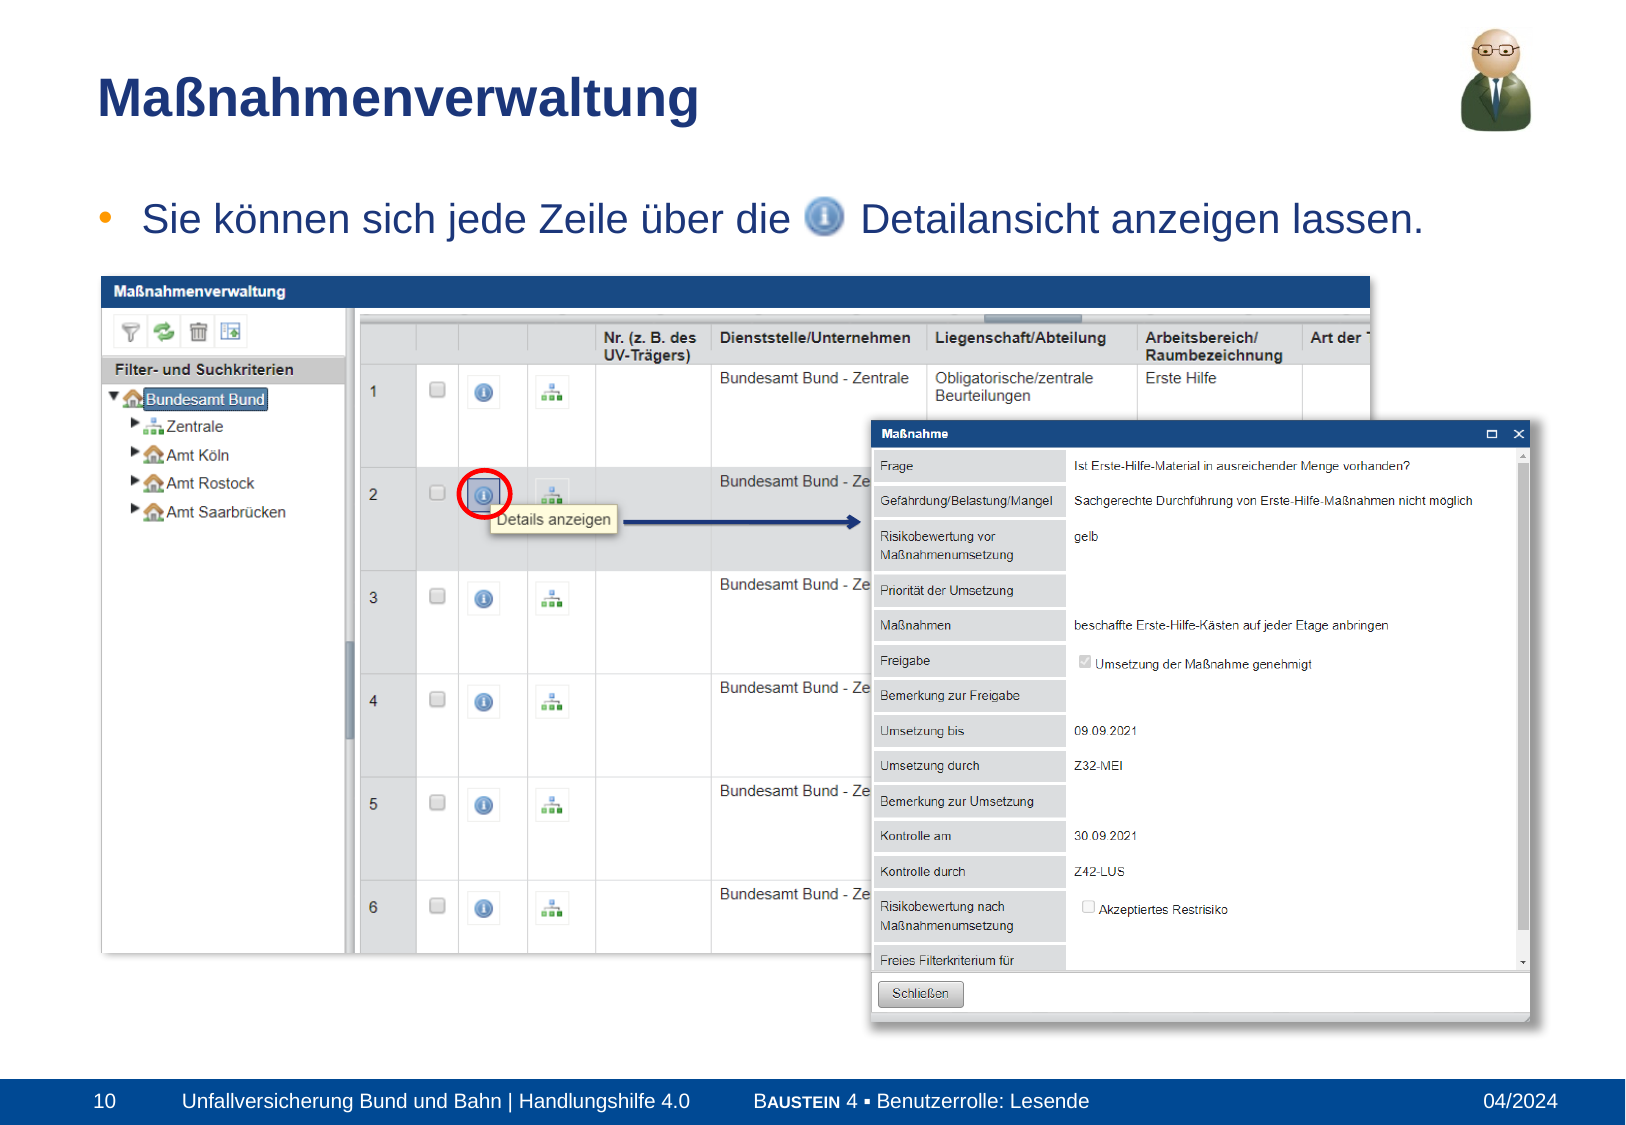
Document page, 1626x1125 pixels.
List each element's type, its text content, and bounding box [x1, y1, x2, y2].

picture [801, 193, 849, 241]
list Sie können sich jede Zeile über die Detailansicht anzeigen lassen. [83, 184, 1546, 398]
picture [1457, 27, 1534, 132]
picture [101, 275, 1530, 1022]
picture [0, 1079, 1626, 1125]
title Maßnahmenverwaltung [82, 54, 1313, 138]
